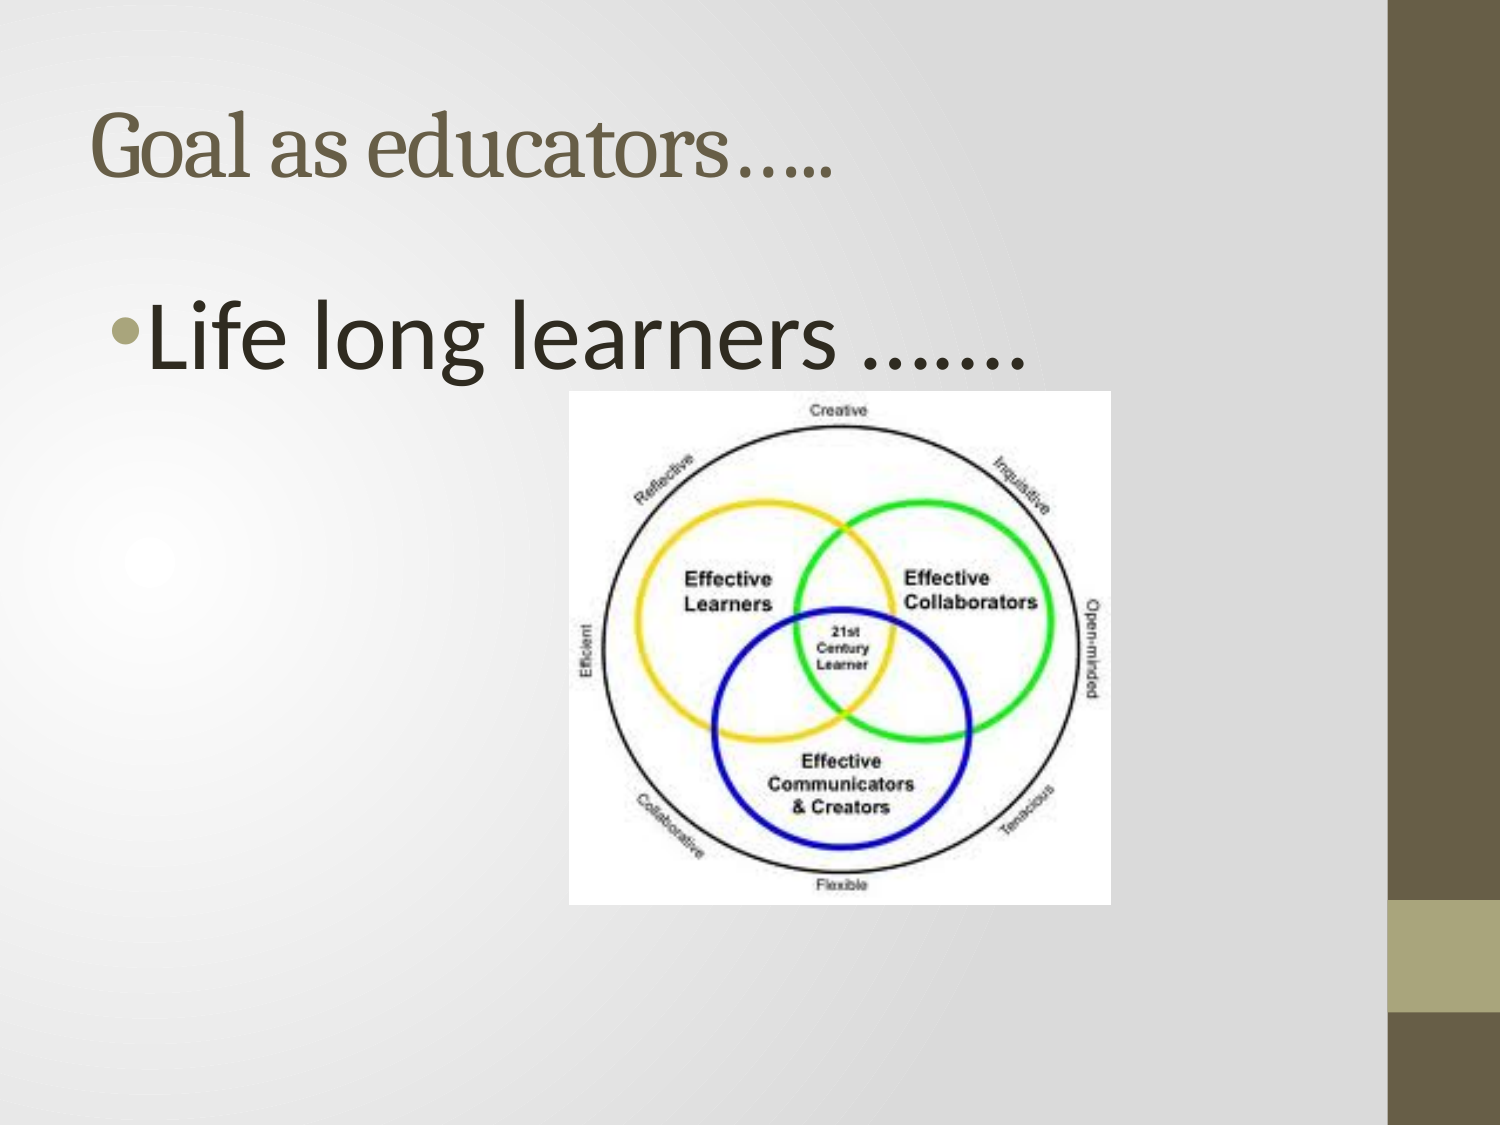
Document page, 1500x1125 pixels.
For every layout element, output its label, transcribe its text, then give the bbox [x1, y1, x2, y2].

title Goal as educators….. [75, 45, 1325, 233]
picture [568, 390, 1112, 906]
list Life long learners ….... [75, 262, 1325, 1050]
